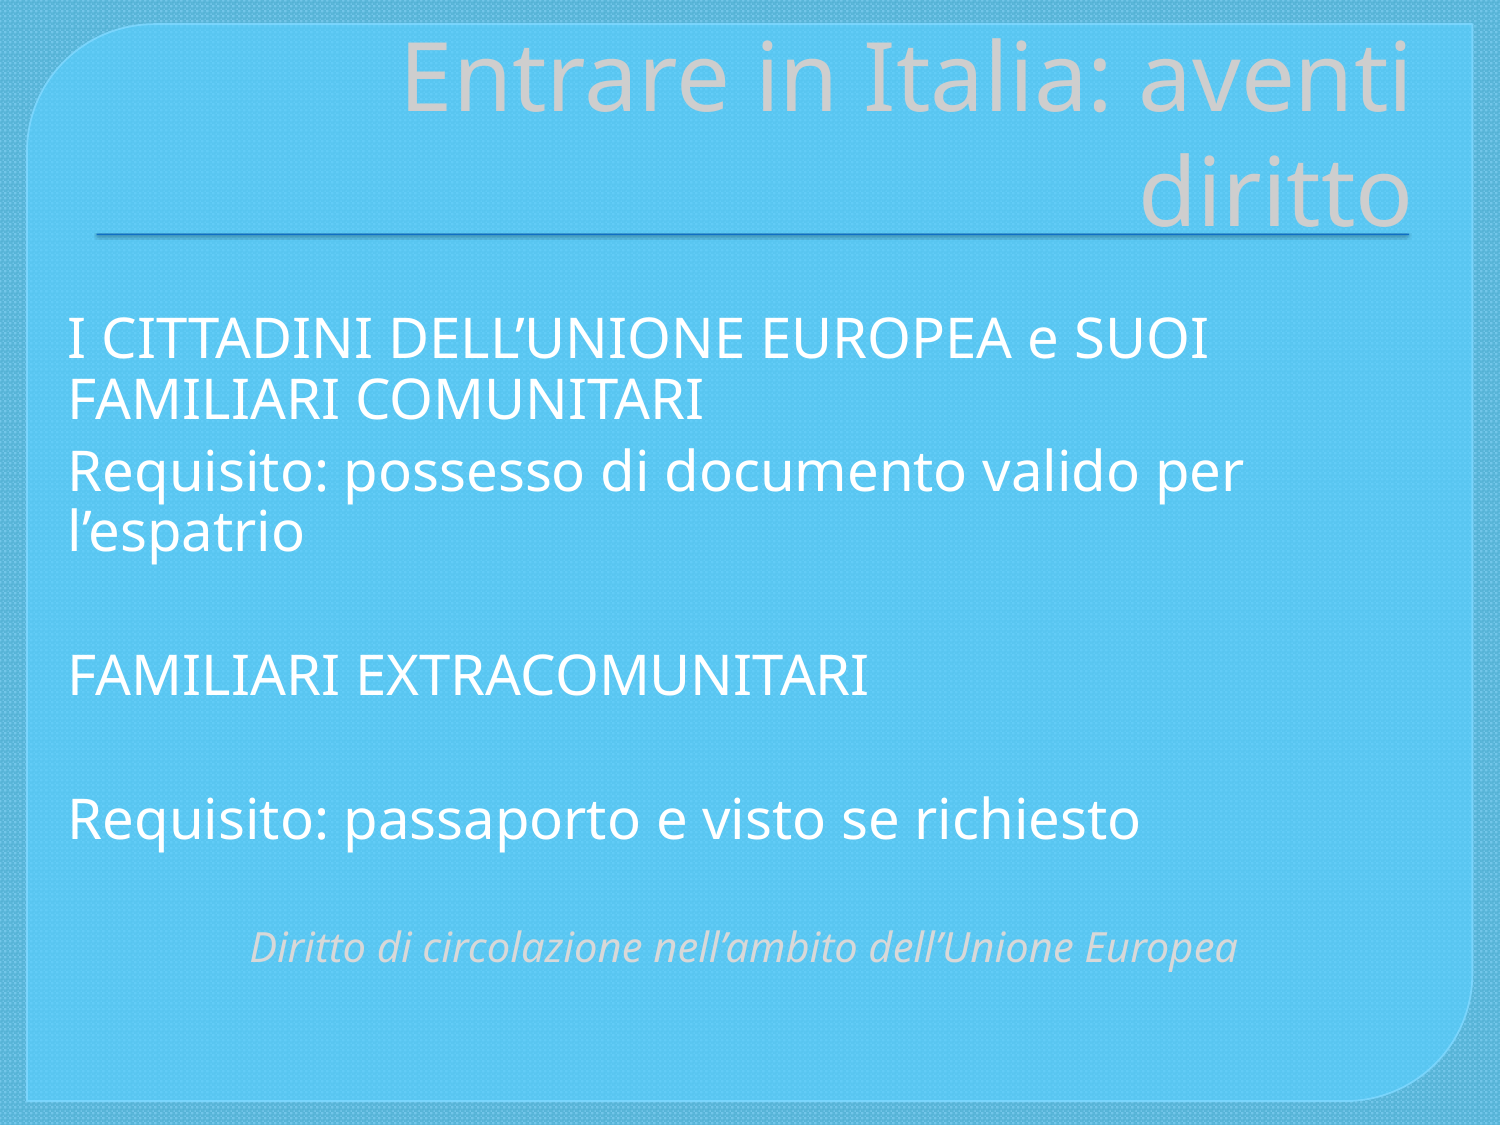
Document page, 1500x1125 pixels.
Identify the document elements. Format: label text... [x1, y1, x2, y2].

title Entrare in Italia: aventi diritto [78, 65, 1429, 253]
text_box I CITTADINI DELL’UNIONE EUROPEA e SUOI FAMILIARI COMUNITARI Requisito: possesso di documento valido per l’espatrio FAMILIARI EXTRACOMUNITARI Requisito: passaporto e visto se richiesto Diritto di circolazione nell’ambito dell’Unione Europea [53, 302, 1436, 979]
